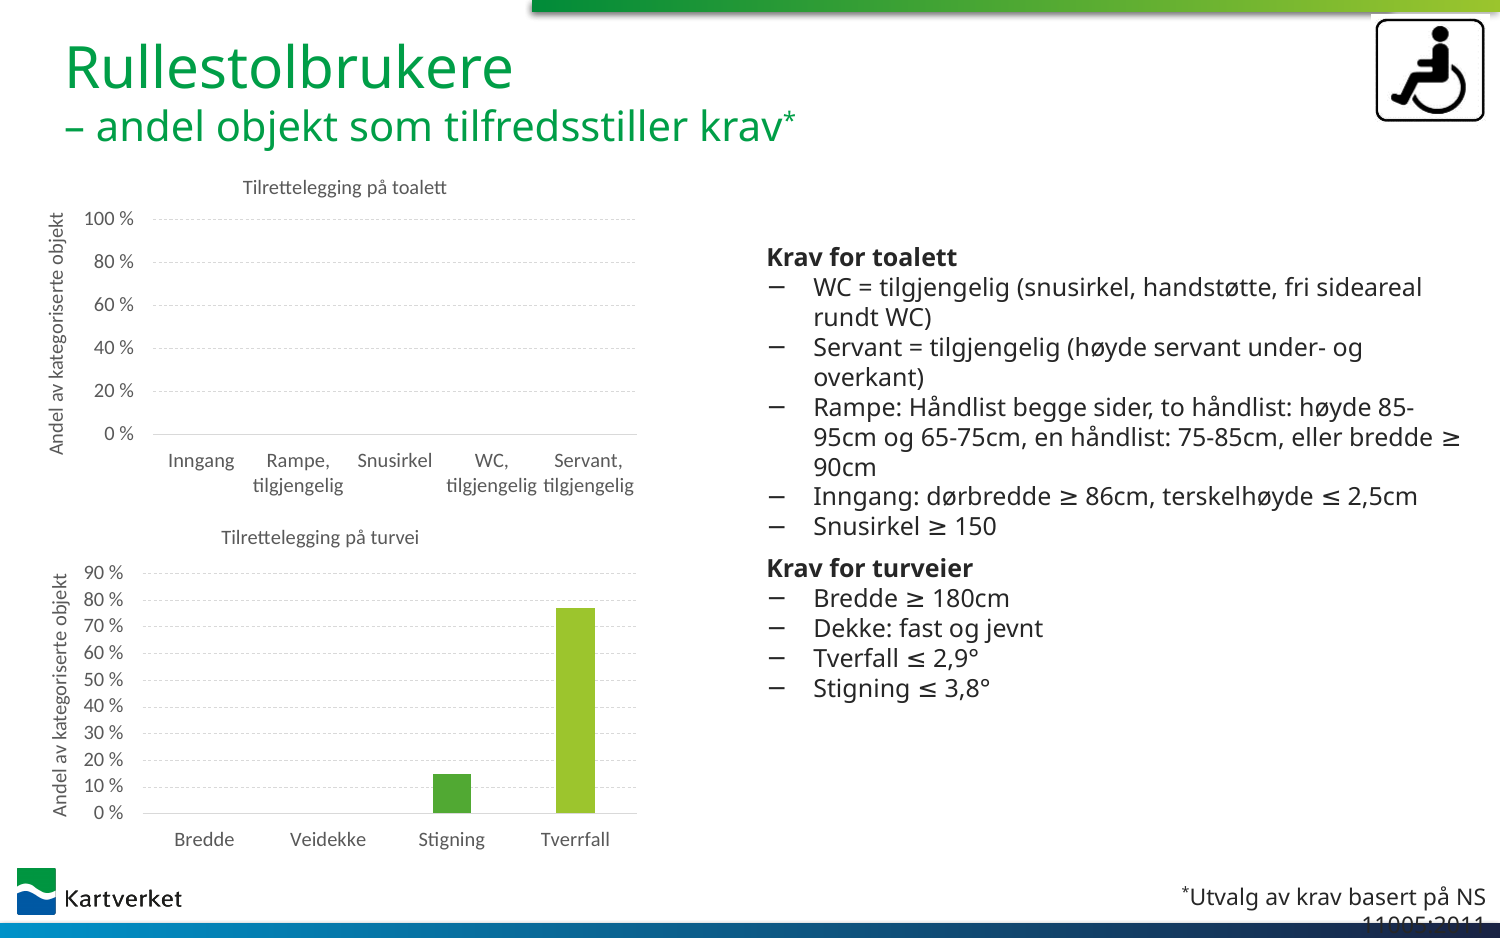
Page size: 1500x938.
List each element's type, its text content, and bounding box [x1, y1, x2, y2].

text_box *Utvalg av krav basert på NS 11005:2011 [1068, 873, 1500, 938]
picture [41, 166, 650, 505]
text_box Rullestolbrukere – andel objekt som tilfredsstiller krav* [49, 14, 1431, 158]
text_box Krav for turveier Bredde ≥ 180cm Dekke: fast og jevnt Tverfall ≤ 2,9° Stigning ≤ 3,8° [751, 545, 1483, 710]
picture [41, 520, 650, 859]
picture [1371, 13, 1491, 127]
text_box Krav for toalett WC = tilgjengelig (snusirkel, handstøtte, fri sideareal rundt WC) Servant = tilgjengelig (høyde servant under- og overkant) Rampe: Håndlist begge sider, to håndlist: høyde 85-95cm og 65-75cm, en håndlist: 75-85cm, eller bredde ≥ 90cm Inngang: dørbredde ≥ 86cm, terskelhøyde ≤ 2,5cm Snusirkel ≥ 150 [751, 234, 1483, 545]
